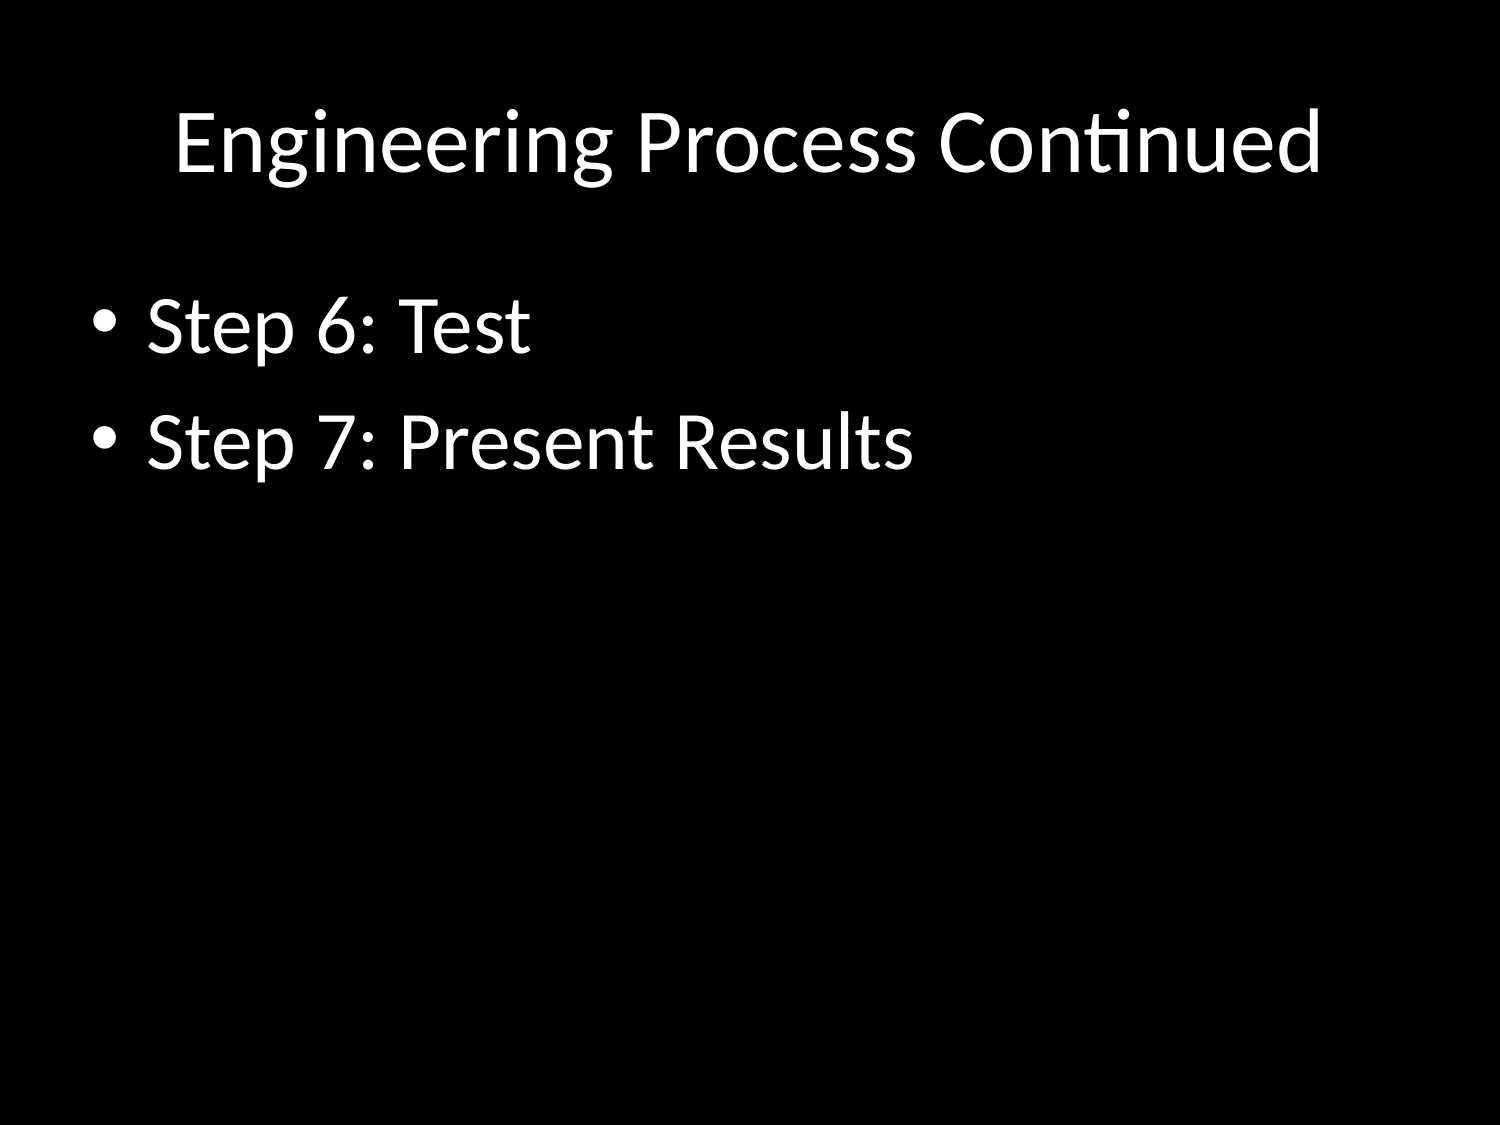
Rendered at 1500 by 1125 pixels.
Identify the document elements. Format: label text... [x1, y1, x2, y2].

list Step 6: Test Step 7: Present Results [75, 262, 1425, 1005]
title Engineering Process Continued [75, 41, 1425, 230]
